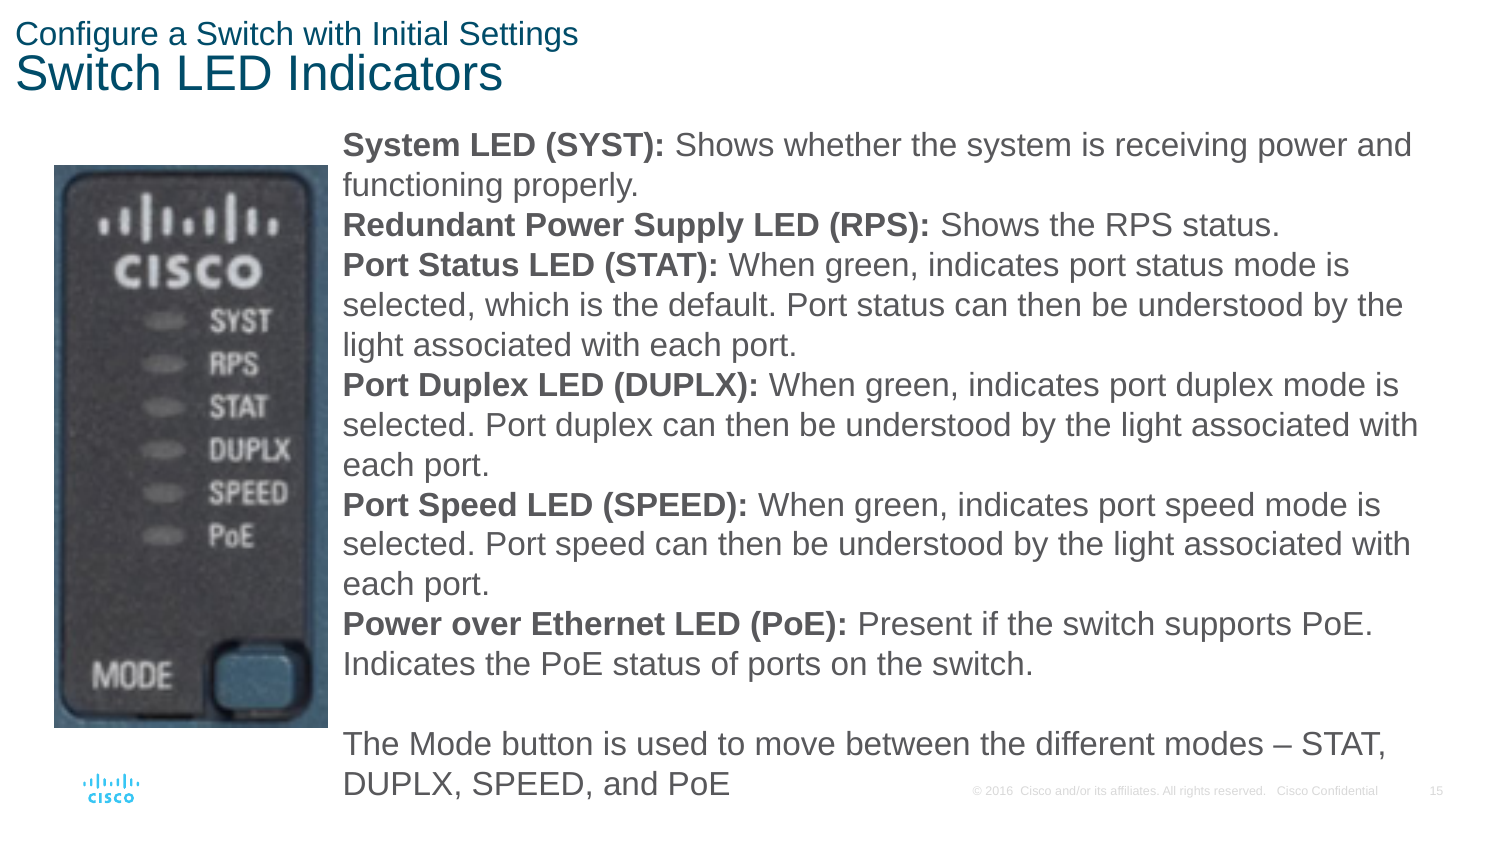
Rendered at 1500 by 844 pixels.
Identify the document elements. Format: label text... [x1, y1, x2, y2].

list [54, 165, 328, 728]
title Configure a Switch with Initial Settings Switch LED Indicators [0, 0, 1369, 121]
text_box System LED (SYST): Shows whether the system is receiving power and functioning properly. Redundant Power Supply LED (RPS): Shows the RPS status. Port Status LED (STAT): When green, indicates port status mode is selected, which is the default. Port status can then be understood by the light associated with each port. Port Duplex LED (DUPLX): When green, indicates port duplex mode is selected. Port duplex can then be understood by the light associated with each port. Port Speed LED (SPEED): When green, indicates port speed mode is selected. Port speed can then be understood by the light associated with each port. Power over Ethernet LED (PoE): Present if the switch supports PoE. Indicates the PoE status of ports on the switch. The Mode button is used to move between the different modes – STAT, DUPLX, SPEED, and PoE [327, 115, 1471, 810]
